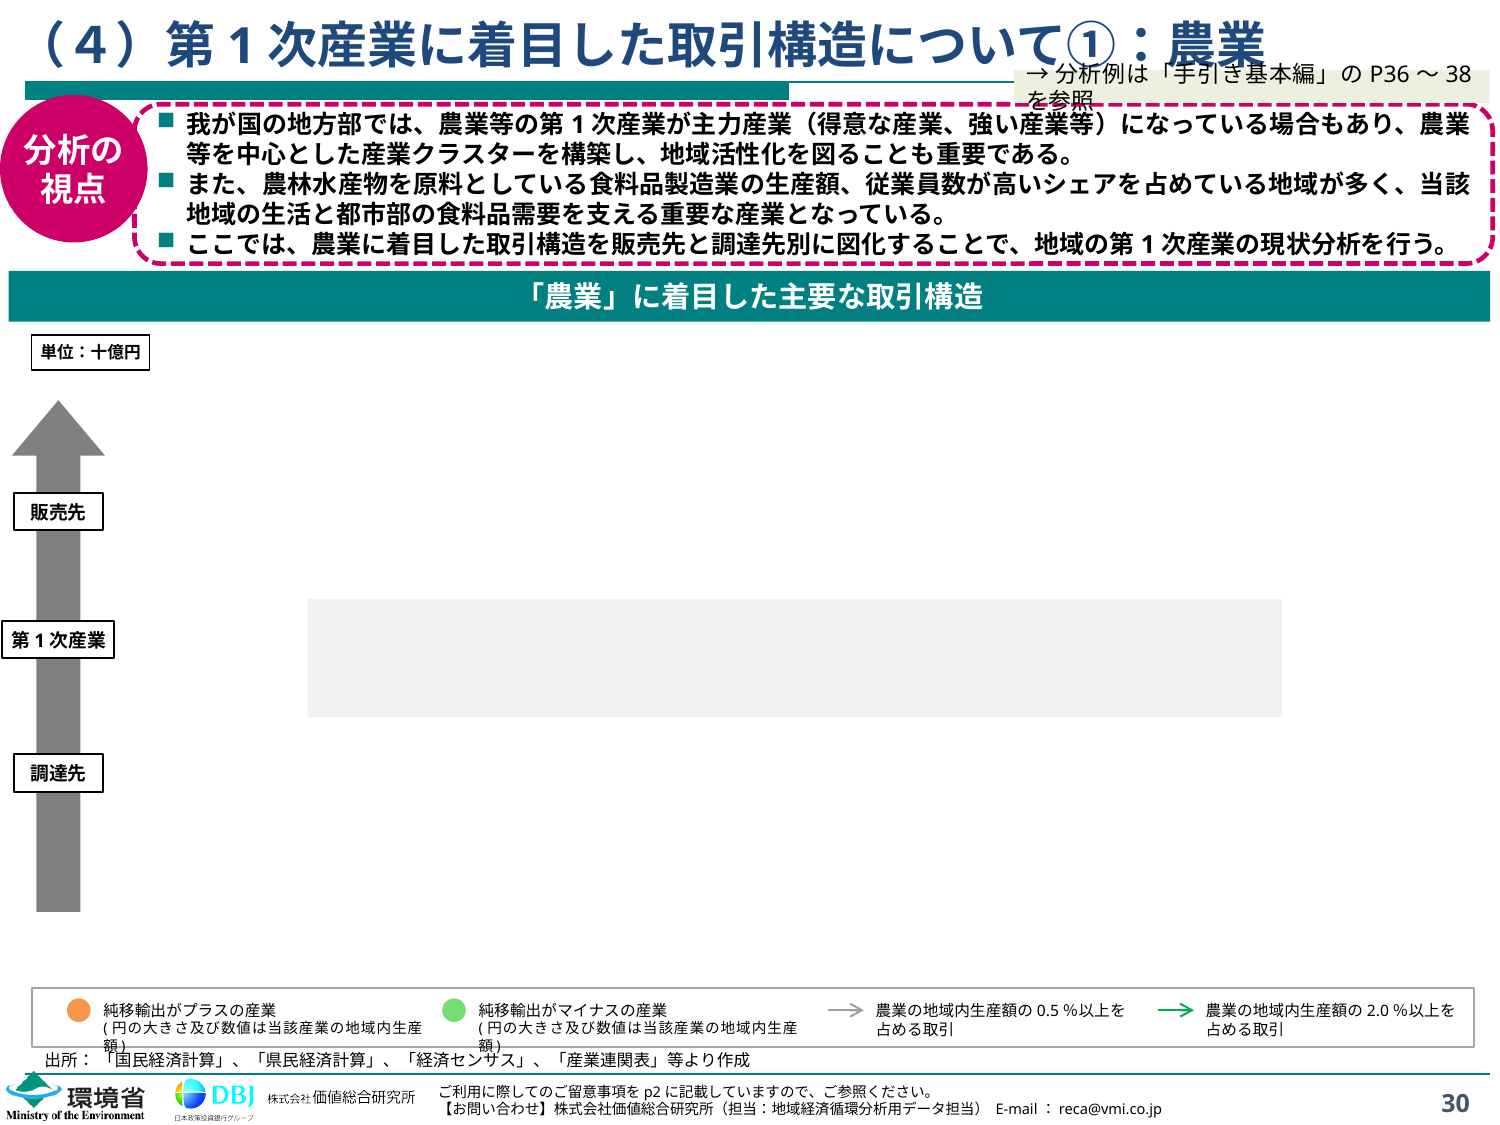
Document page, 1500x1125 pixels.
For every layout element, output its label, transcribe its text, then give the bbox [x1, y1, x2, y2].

slide_number 30 [1411, 1079, 1500, 1122]
text_box 我が国の地方部では、農業等の第1次産業が主力産業（得意な産業、強い産業等）になっている場合もあり、農業等を中心とした産業クラスターを構築し、地域活性化を図ることも重要である。 また、農林水産物を原料としている食料品製造業の生産額、従業員数が高いシェアを占めている地域が多く、当該地域の生活と都市部の食料品需要を支える重要な産業となっている。 ここでは、農業に着目した取引構造を販売先と調達先別に図化することで、地域の第1次産業の現状分析を行う。 [134, 104, 1493, 264]
text_box [307, 598, 1282, 717]
text_box 出所： 「国民経済計算」、「県民経済計算」、「経済センサス」、「産業連関表」等より作成 [29, 1053, 823, 1078]
title （４）第1次産業に着目した取引構造について①：農業 [0, 0, 1304, 82]
text_box 分析の 視点 [0, 94, 148, 243]
text_box 「農業」に着目した主要な取引構造 [8, 270, 1491, 322]
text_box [2, 399, 115, 913]
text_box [31, 987, 1481, 1048]
text_box →分析例は「手引き基本編」のP36～38を参照 [1014, 70, 1490, 103]
picture [2, 1071, 148, 1125]
picture [171, 1078, 419, 1125]
text_box 単位：十億円 [31, 334, 150, 370]
